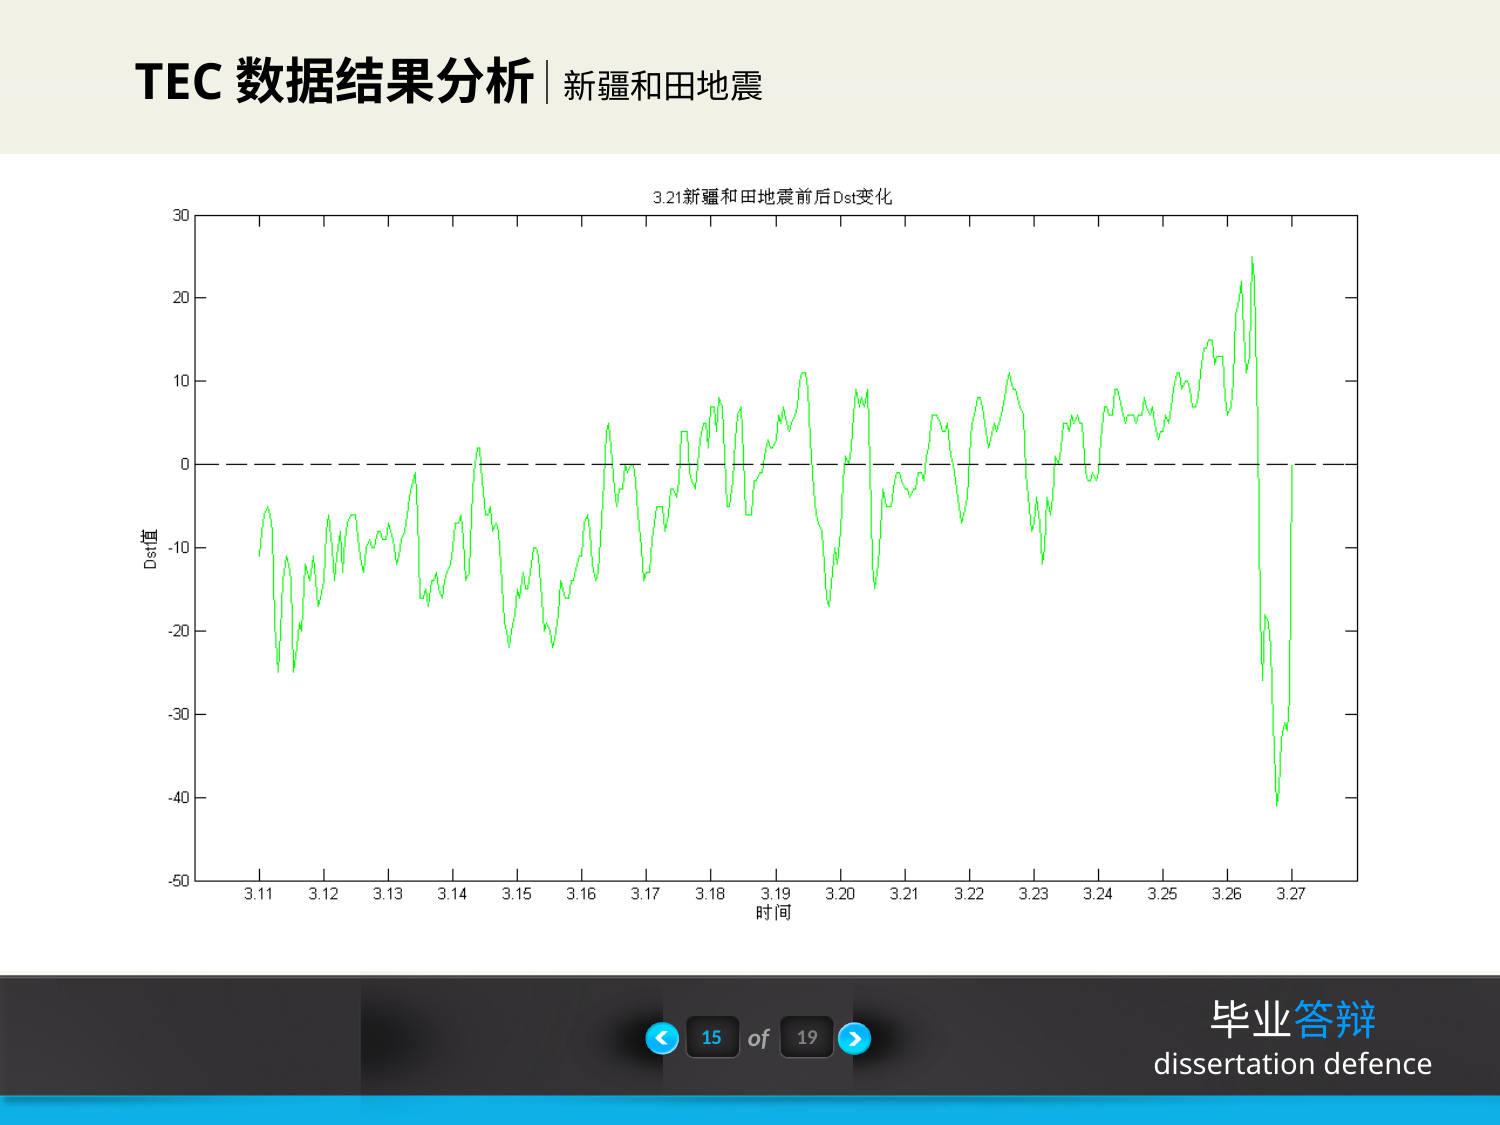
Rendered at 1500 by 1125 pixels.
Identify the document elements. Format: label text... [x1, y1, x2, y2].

text_box 毕业答辩 dissertation defence [1080, 998, 1500, 1088]
text_box of [747, 1014, 773, 1059]
picture [0, 0, 1500, 1096]
text_box 新疆和田地震 [549, 58, 987, 113]
text_box TEC数据结果分析 [119, 42, 853, 118]
